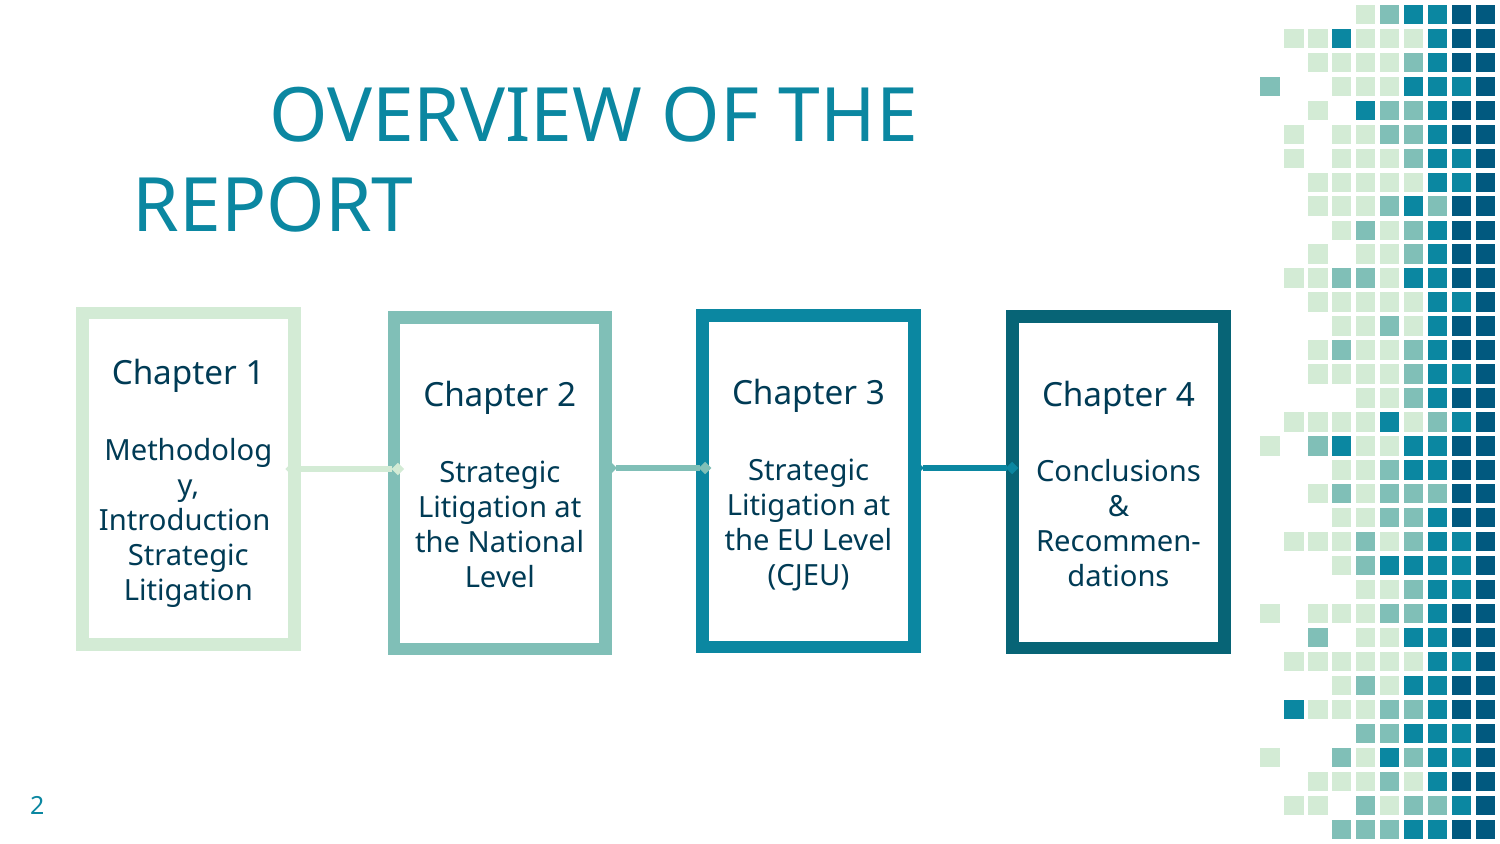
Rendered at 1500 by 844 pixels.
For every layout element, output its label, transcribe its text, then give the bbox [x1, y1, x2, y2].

title OVERVIEW OF THE REPORT [117, 121, 1227, 262]
text_box Chapter 4 Conclusions & Recommen-dations [1012, 316, 1225, 649]
text_box Chapter 1 Methodology, Introduction Strategic Litigation [82, 313, 295, 645]
text_box Chapter 3 Strategic Litigation at the EU Level (CJEU) [702, 315, 915, 648]
slide_number 2 [15, 774, 105, 839]
text_box Chapter 2 Strategic Litigation at the National Level [393, 317, 606, 650]
